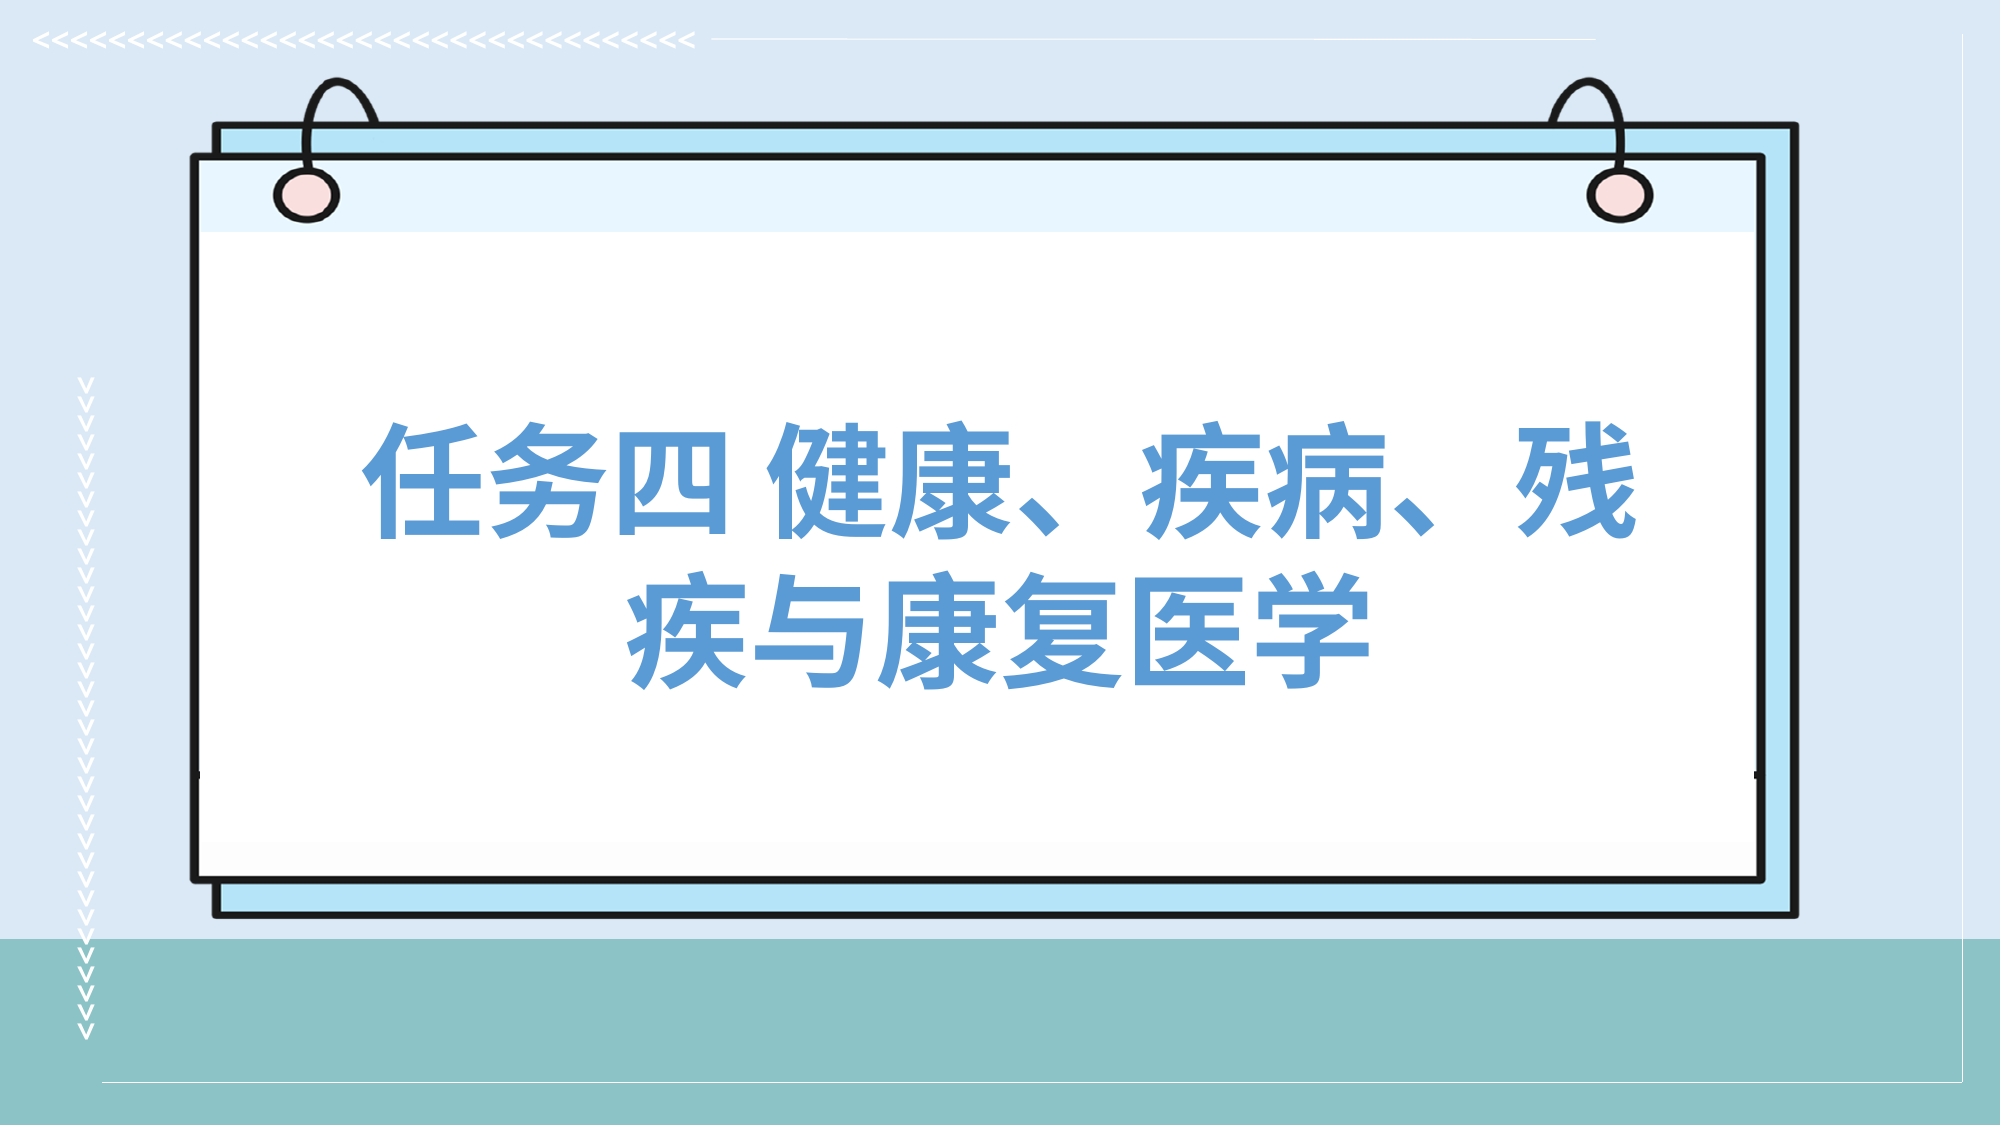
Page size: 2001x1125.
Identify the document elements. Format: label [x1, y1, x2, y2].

picture [107, 37, 1841, 947]
